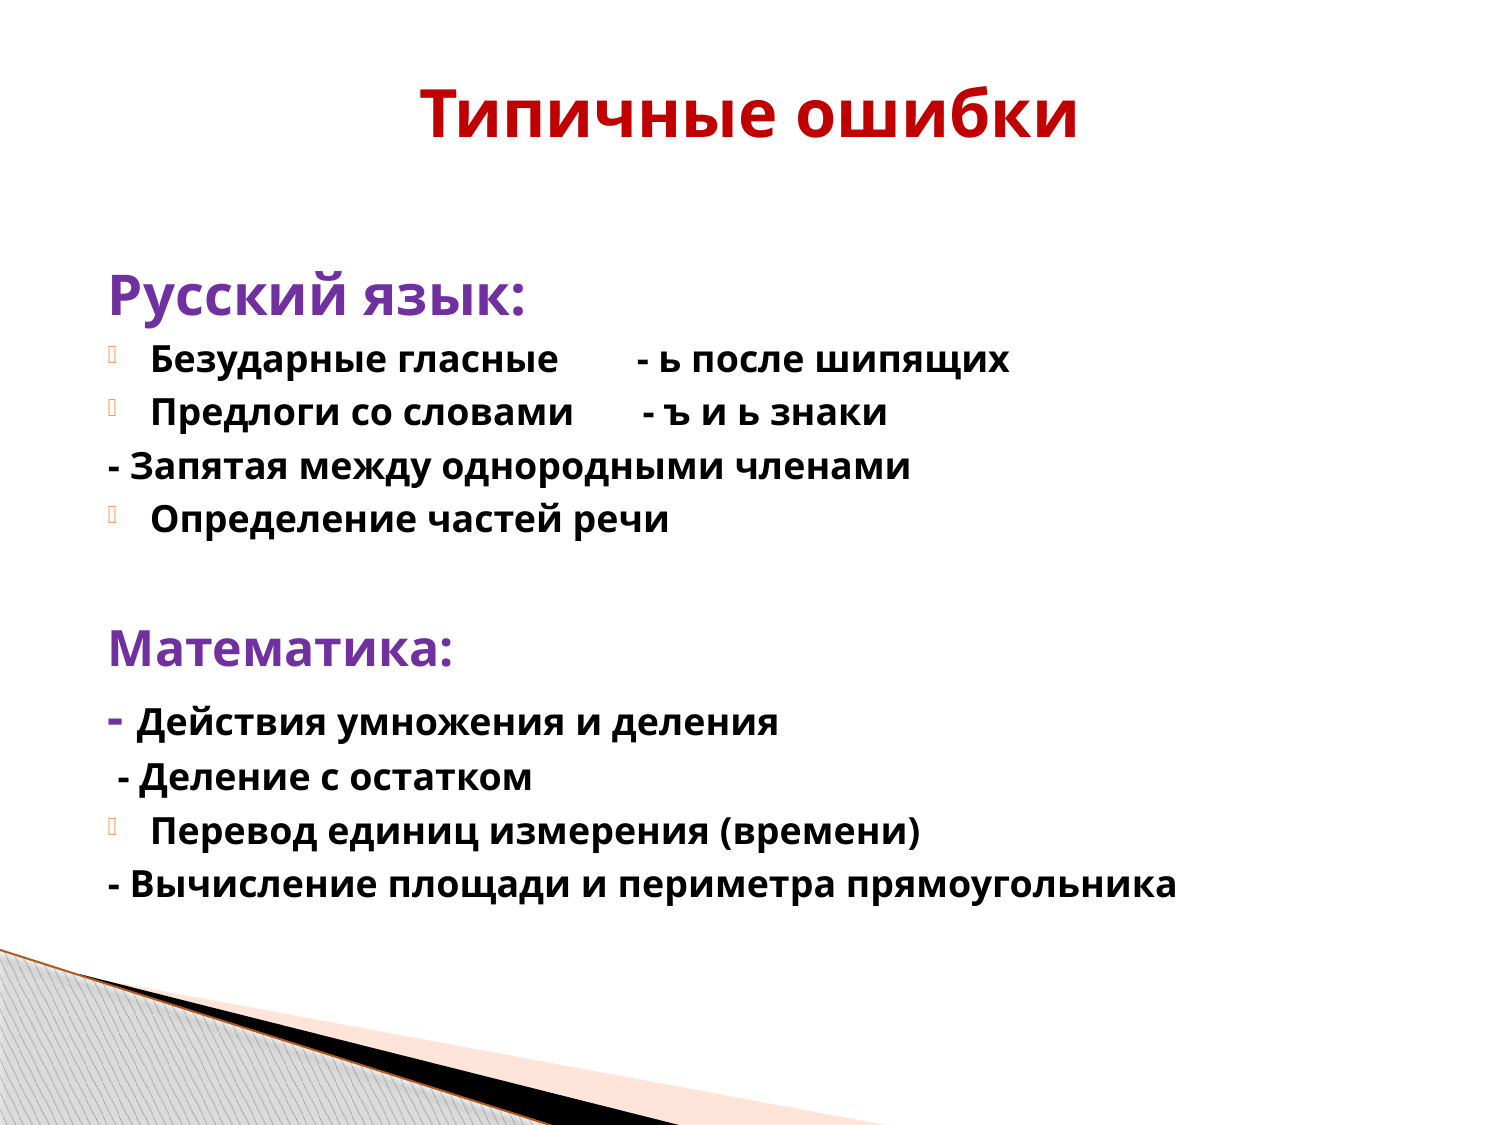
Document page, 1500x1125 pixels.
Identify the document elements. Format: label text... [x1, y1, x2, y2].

list Русский язык: Безударные гласные - ь после шипящих Предлоги со словами - ъ и ь знаки - Запятая между однородными членами Определение частей речи Математика: - Действия умножения и деления - Деление с остатком Перевод единиц измерения (времени) - Вычисление площади и периметра прямоугольника [74, 175, 1426, 986]
title Типичные ошибки [75, 45, 1425, 176]
